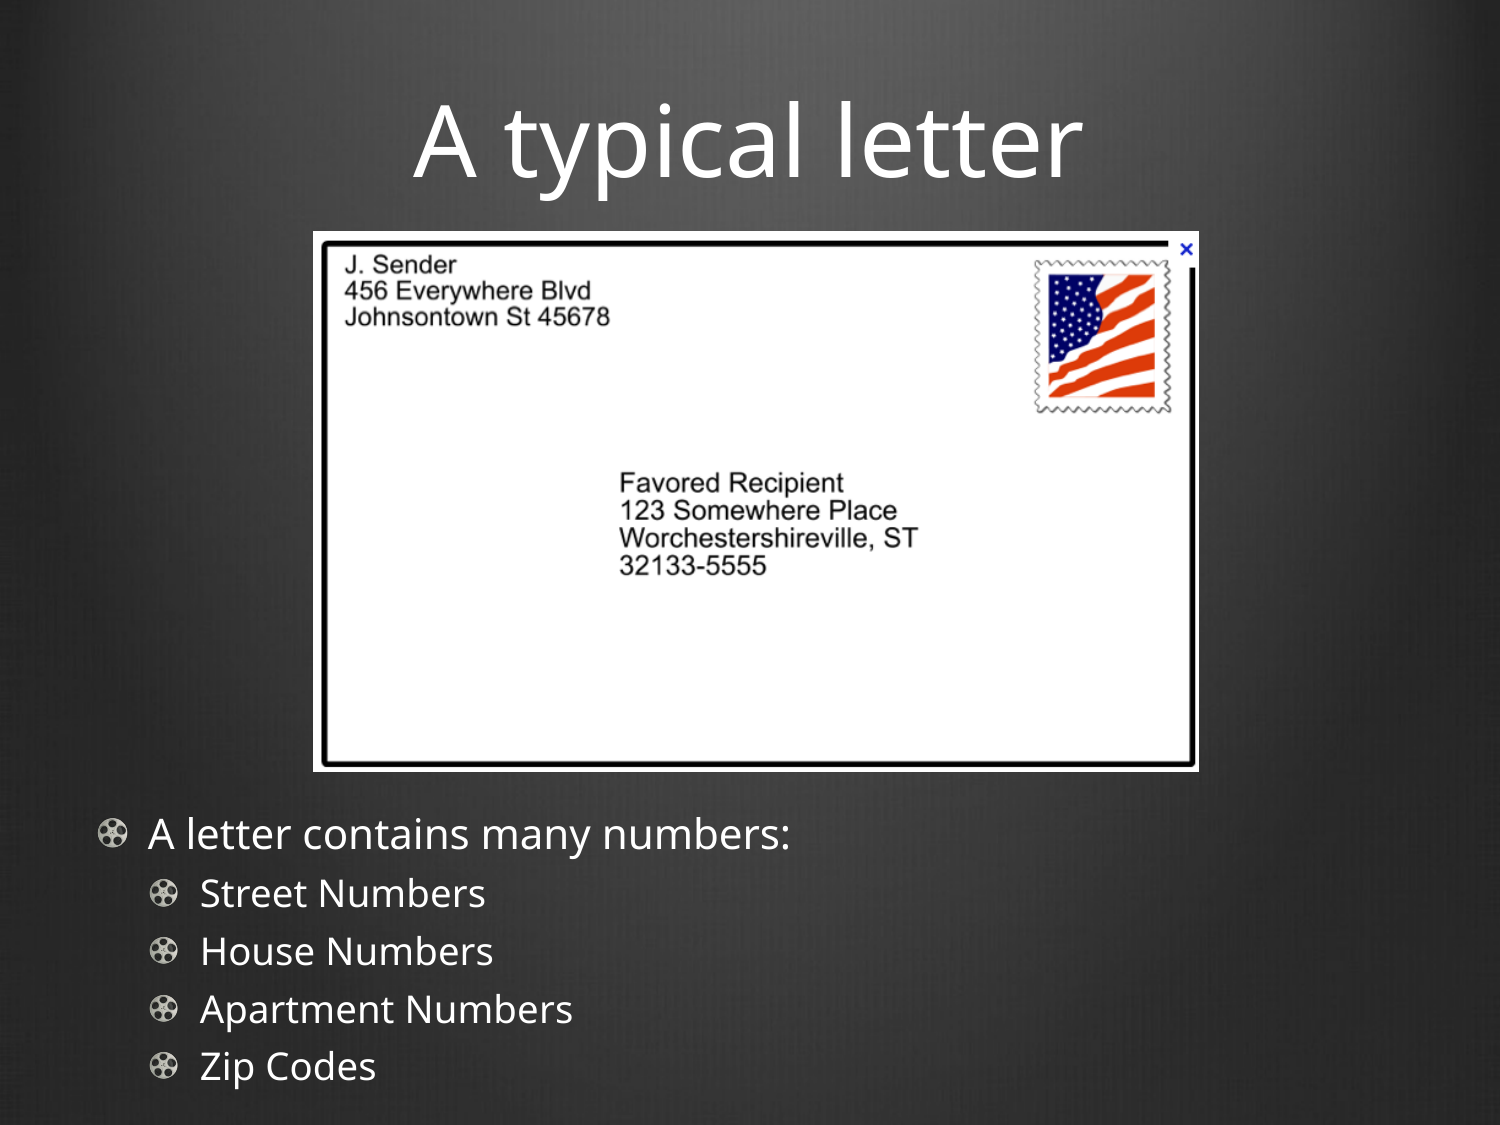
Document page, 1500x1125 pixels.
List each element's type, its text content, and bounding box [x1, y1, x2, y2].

picture [148, 935, 179, 965]
picture [148, 993, 179, 1023]
list A letter contains many numbers: Street Numbers House Numbers Apartment Numbers Zip Codes [81, 800, 1420, 1099]
picture [148, 1050, 179, 1080]
picture [313, 231, 1199, 772]
title A typical letter [112, 19, 1388, 255]
picture [96, 816, 129, 849]
picture [148, 877, 179, 908]
